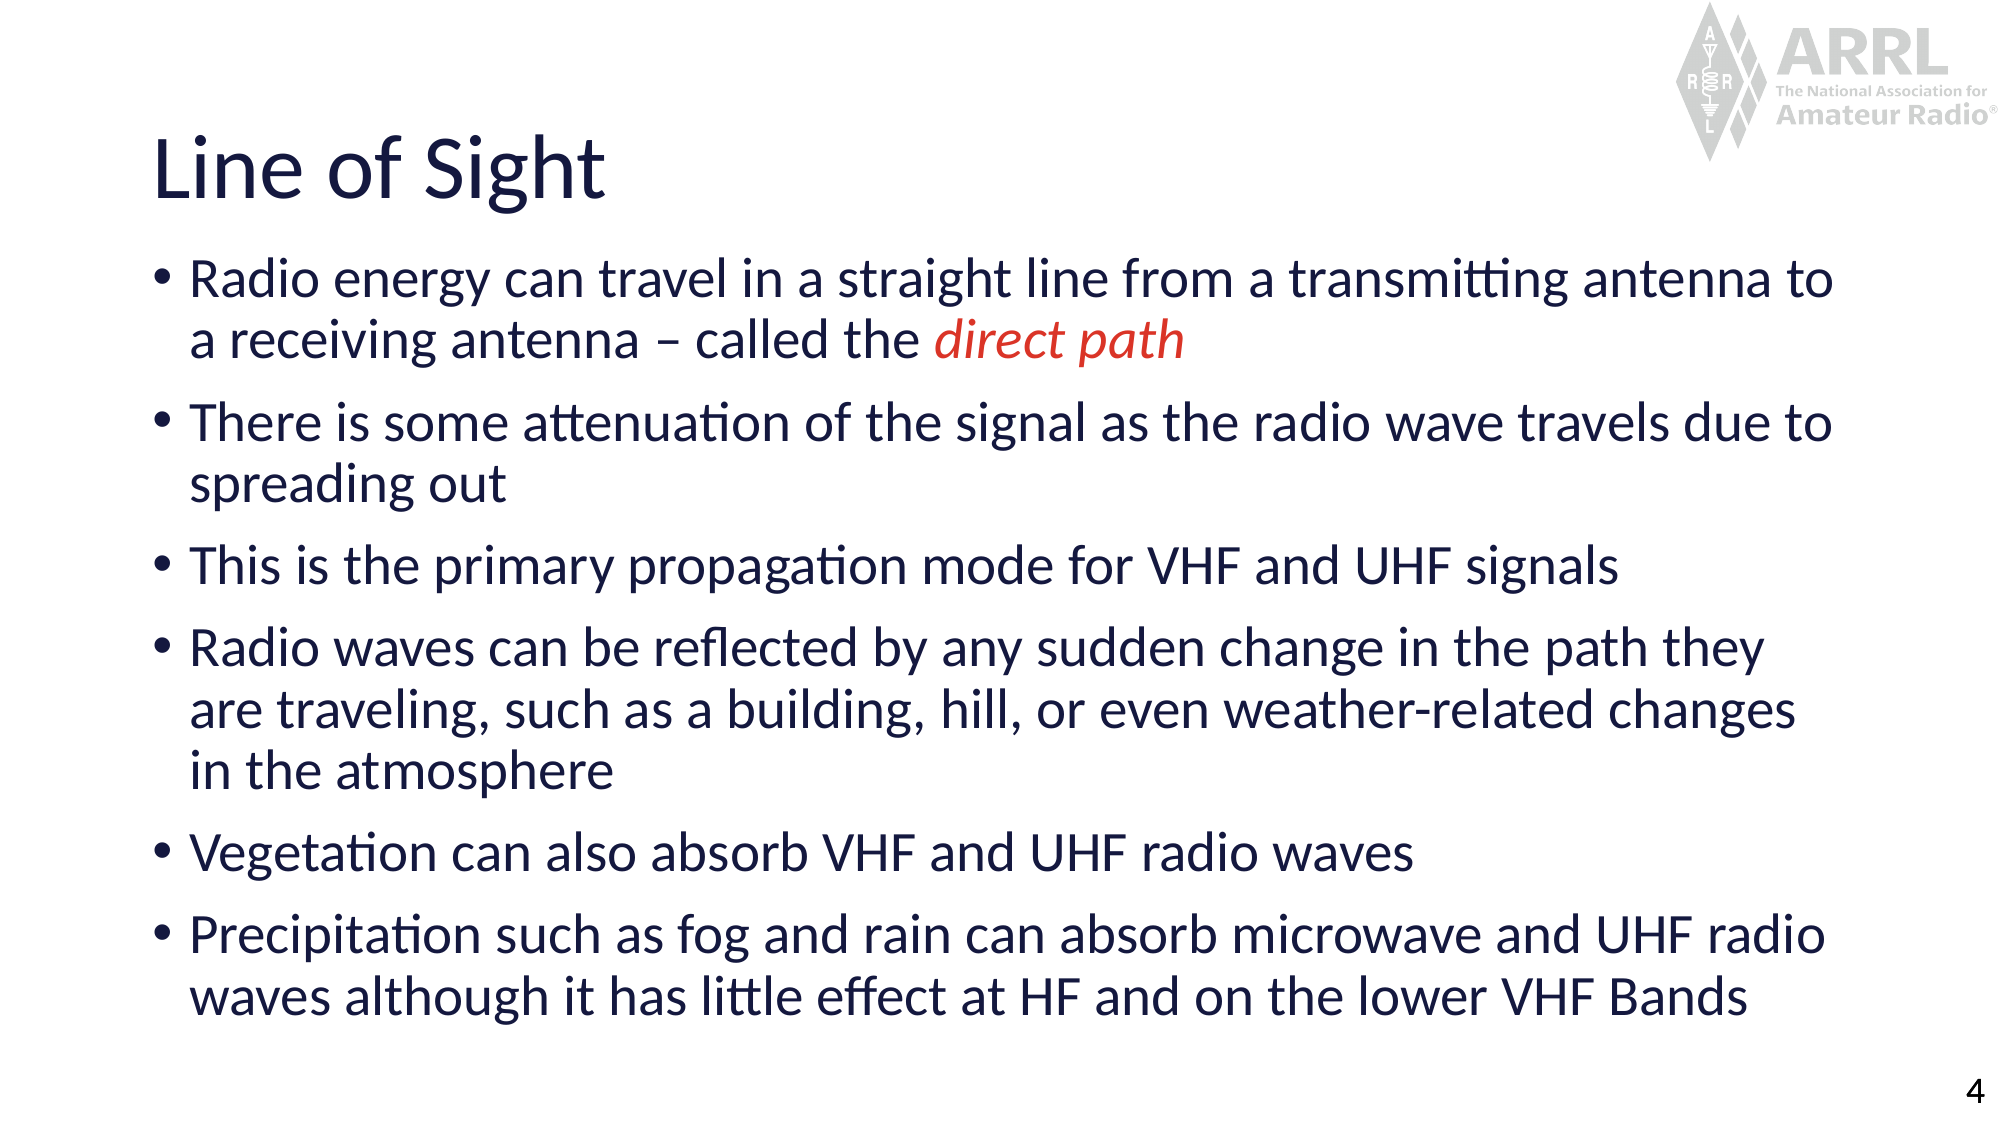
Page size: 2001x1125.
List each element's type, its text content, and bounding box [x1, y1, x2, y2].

title Line of Sight [137, 59, 1863, 240]
picture [1674, 0, 2000, 164]
list Radio energy can travel in a straight line from a transmitting antenna to a receiving antenna – called the direct path There is some attenuation of the signal as the radio wave travels due to spreading out This is the primary propagation mode for VHF and UHF signals Radio waves can be reflected by any sudden change in the path they are traveling, such as a building, hill, or even weather-related changes in the atmosphere Vegetation can also absorb VHF and UHF radio waves Precipitation such as fog and rain can absorb microwave and UHF radio waves although it has little effect at HF and on the lower VHF Bands [137, 240, 1863, 1097]
